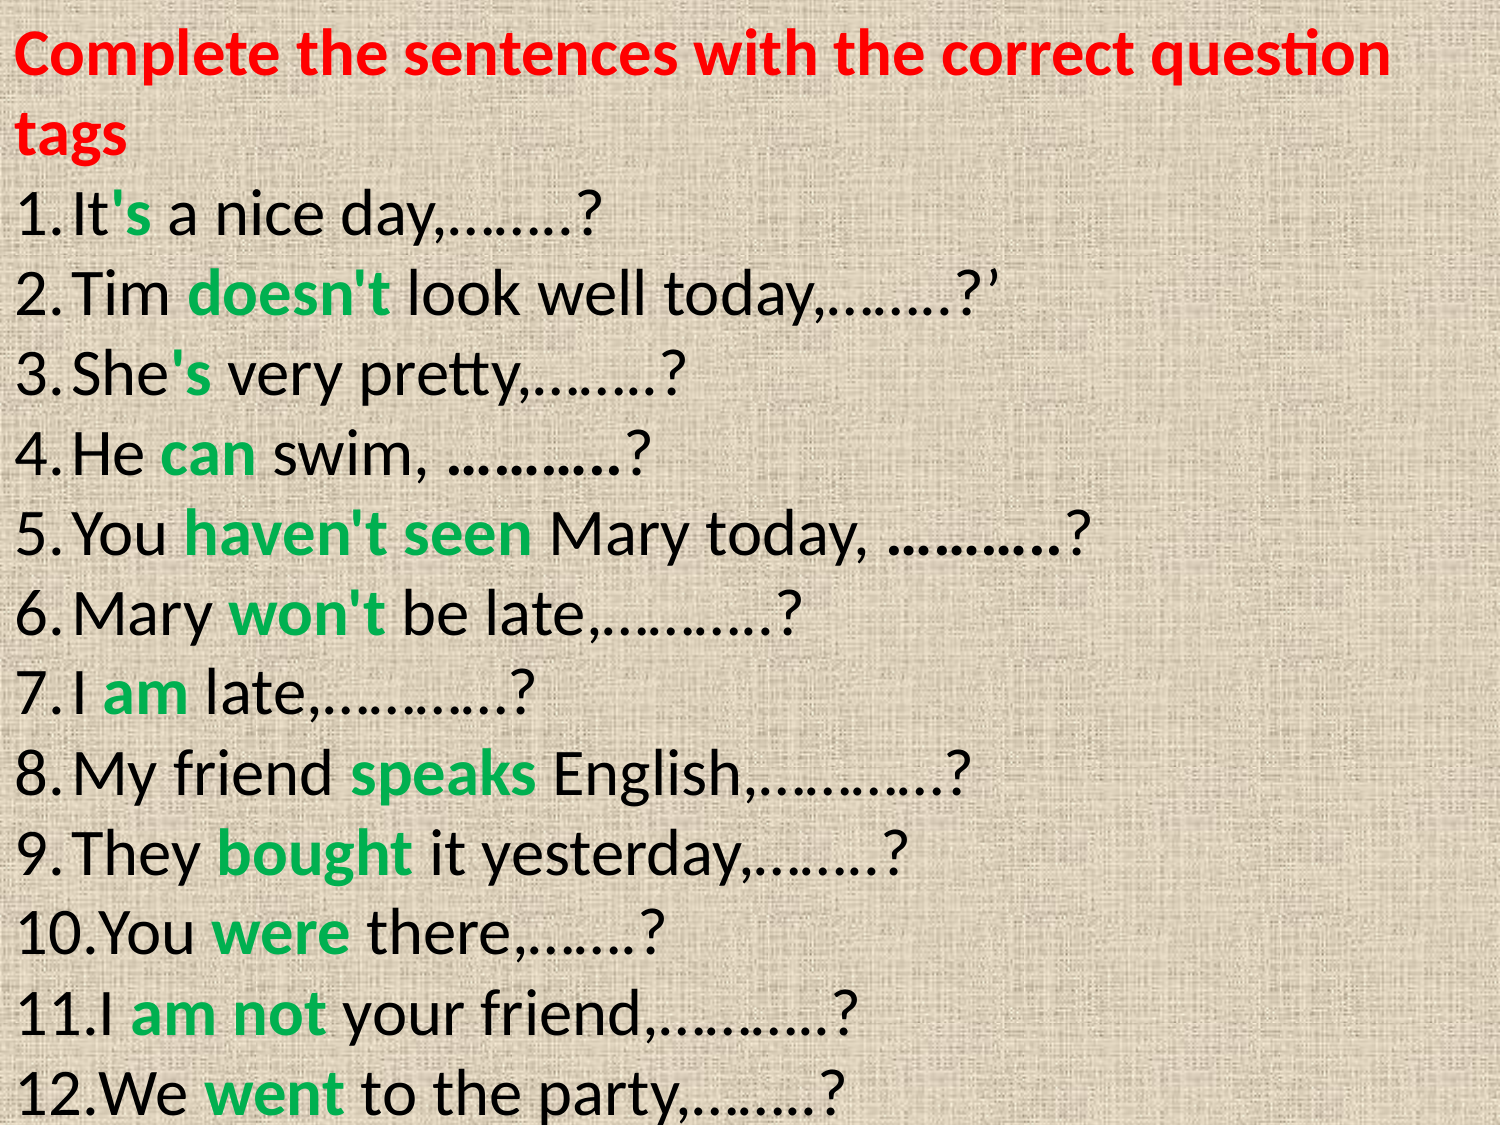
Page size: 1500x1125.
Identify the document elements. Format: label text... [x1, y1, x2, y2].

text_box Complete the sentences with the correct question tags It's a nice day,……..? Tim doesn't look well today,……..?’ She's very pretty,……..? He can swim, ………..? You haven't seen Mary today, ………..? Mary won't be late,………..? I am late,…………? My friend speaks English,…………? They bought it yesterday,……..? You were there,…….? I am not your friend,………..? We went to the party,……..? [0, 1, 1500, 1125]
